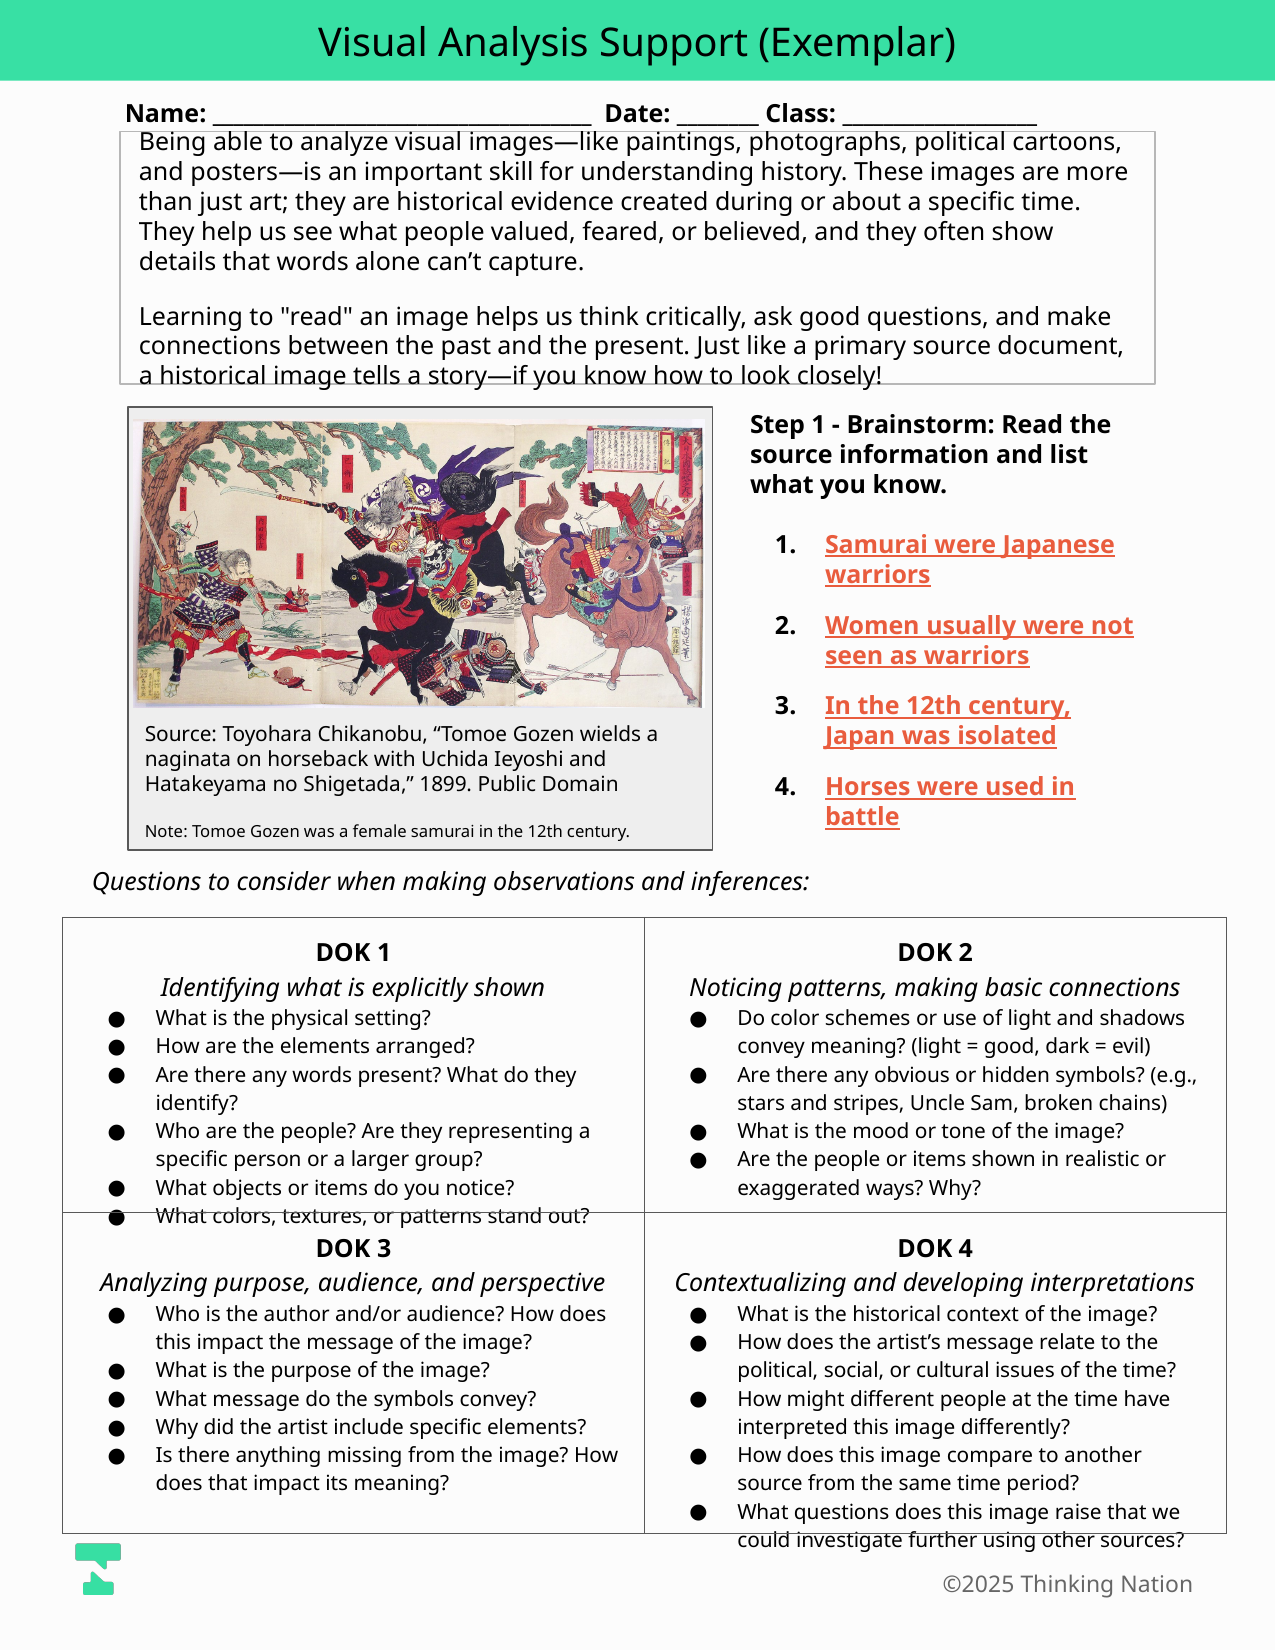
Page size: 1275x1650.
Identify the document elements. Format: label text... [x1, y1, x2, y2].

text_box Visual Analysis Support (Exemplar) [0, 0, 1275, 81]
picture [62, 1533, 134, 1605]
text_box Source: Toyohara Chikanobu, “Tomoe Gozen wields a naginata on horseback with Uchida Ieyoshi and Hatakeyama no Shigetada,” 1899. Public Domain Note: Tomoe Gozen was a female samurai in the 12th century. [129, 711, 701, 756]
text_box Being able to analyze visual images—like paintings, photographs, political cartoons, and posters—is an important skill for understanding history. These images are more than just art; they are historical evidence created during or about a specific time. They help us see what people valued, feared, or believed, and they often show details that words alone can’t capture. Learning to "read" an image helps us think critically, ask good questions, and make connections between the past and the present. Just like a primary source document, a historical image tells a story—if you know how to look closely! [119, 149, 1156, 384]
text_box [127, 406, 713, 849]
table_header DOK 2 Noticing patterns, making basic connections Do color schemes or use of light and shadows convey meaning? (light = good, dark = evil) Are there any obvious or hidden symbols? (e.g., stars and stripes, Uncle Sam, broken chains) What is the mood or tone of the image? Are the people or items shown in realistic or exaggerated ways? Why? [645, 918, 1226, 1212]
text_box ©2025 Thinking Nation [907, 1553, 1210, 1605]
table_header DOK 1 Identifying what is explicitly shown What is the physical setting? How are the elements arranged? Are there any words present? What do they identify? Who are the people? Are they representing a specific person or a larger group? What objects or items do you notice? What colors, textures, or patterns stand out? [63, 918, 644, 1212]
table_cell DOK 4 Contextualizing and developing interpretations What is the historical context of the image? How does the artist’s message relate to the political, social, or cultural issues of the time? How might different people at the time have interpreted this image differently? How does this image compare to another source from the same time period? What questions does this image raise that we could investigate further using other sources? [645, 1213, 1226, 1533]
table_cell DOK 3 Analyzing purpose, audience, and perspective Who is the author and/or audience? How does this impact the message of the image? What is the purpose of the image? What message do the symbols convey? Why did the artist include specific elements? Is there anything missing from the image? How does that impact its meaning? [63, 1213, 644, 1533]
text_box Step 1 - Brainstorm: Read the source information and list what you know. Samurai were Japanese warriors Women usually were not seen as warriors In the 12th century, Japan was isolated Horses were used in battle [735, 393, 1156, 805]
picture [133, 419, 705, 708]
text_box Questions to consider when making observations and inferences: [76, 849, 1198, 910]
text_box Name: _____________________________________ Date: ________ Class: ___________________ [109, 82, 1165, 149]
